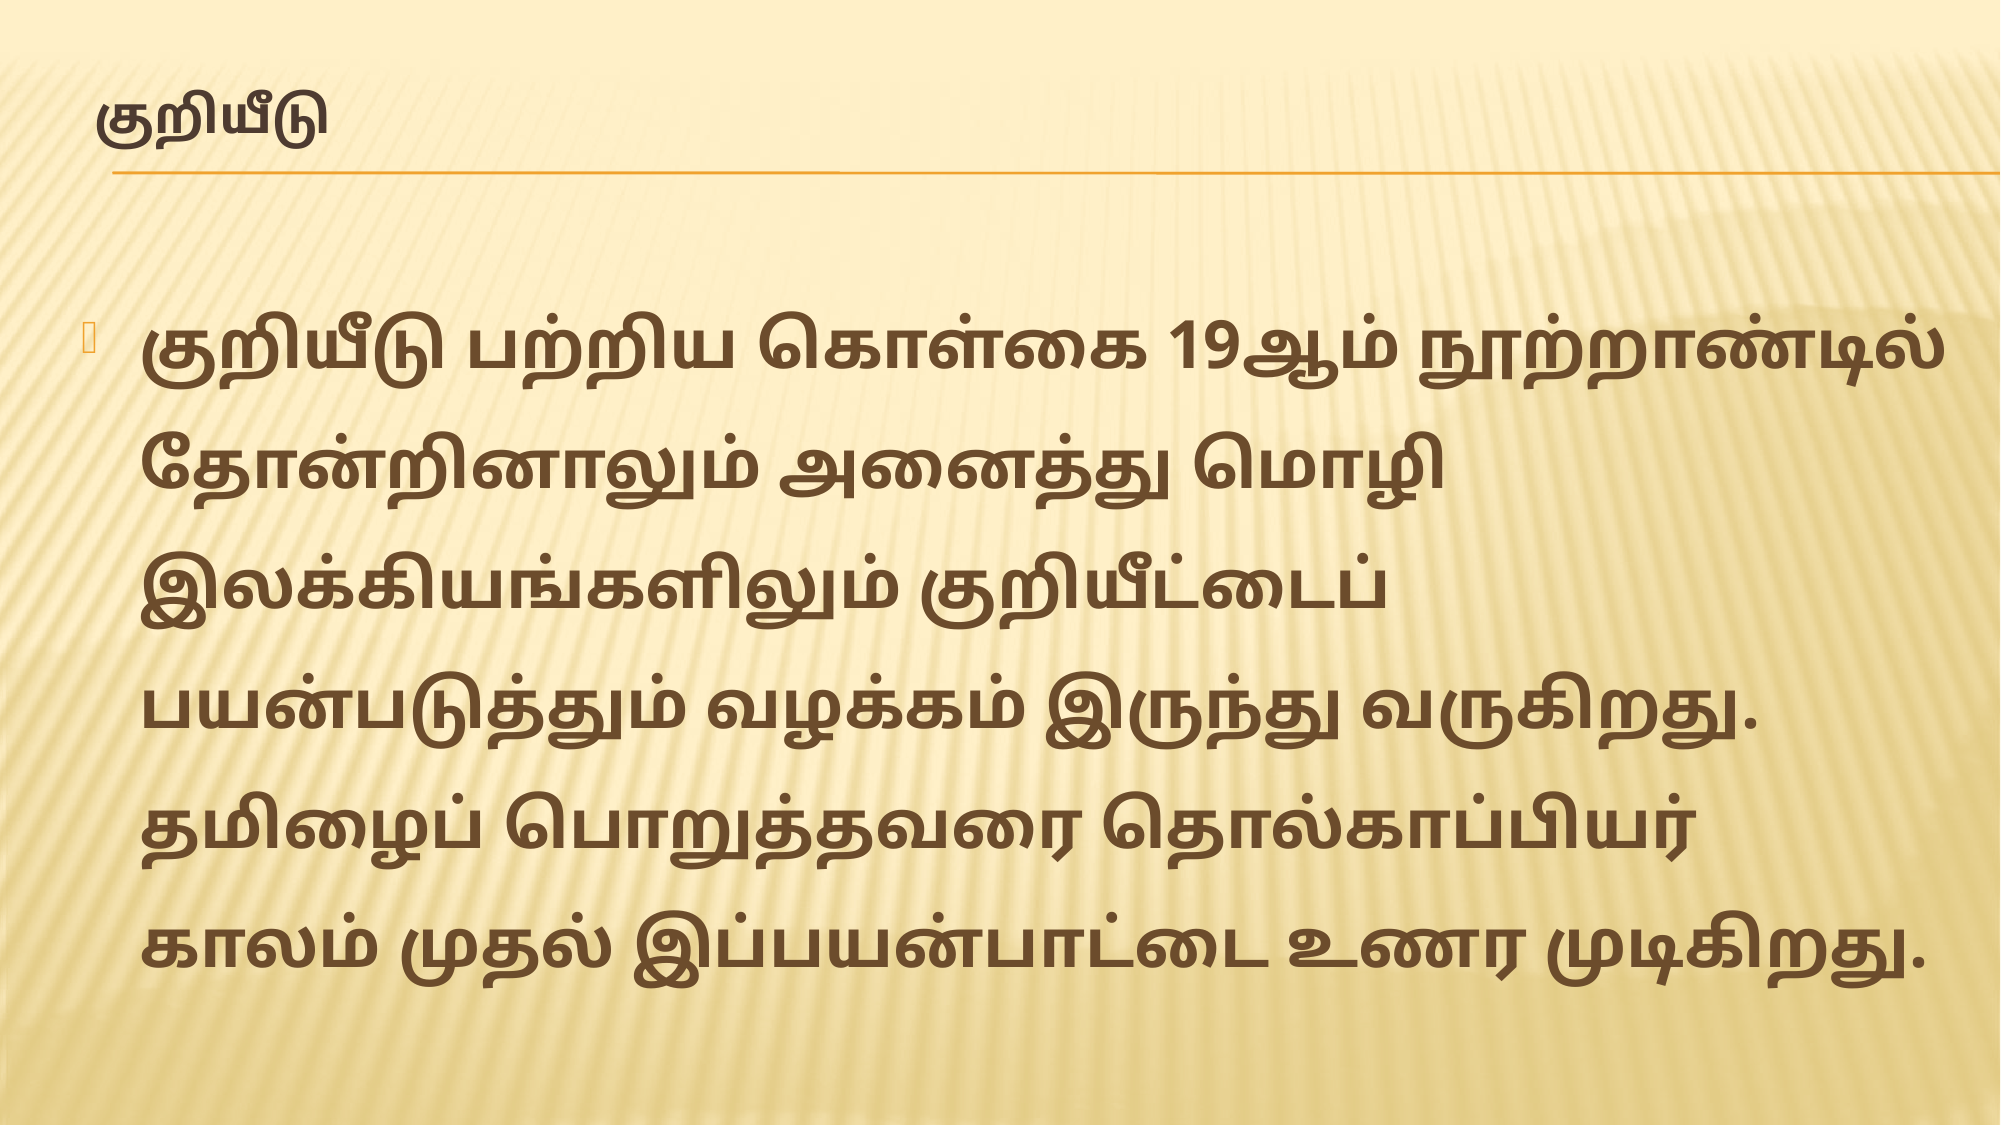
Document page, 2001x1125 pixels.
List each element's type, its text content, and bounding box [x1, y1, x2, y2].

list குறியீடு பற்றிய கொள்கை 19ஆம் நூற்றாண்டில் தோன்றினாலும் அனைத்து மொழி இலக்கியங்களிலும் குறியீட்டைப் பயன்படுத்தும் வழக்கம் இருந்து வருகிறது. தமிழைப் பொறுத்தவரை தொல்காப்பியர் காலம் முதல் இப்பயன்பாட்டை உணர முடிகிறது. [66, 254, 1967, 998]
title குறியீடு [66, 75, 1967, 213]
